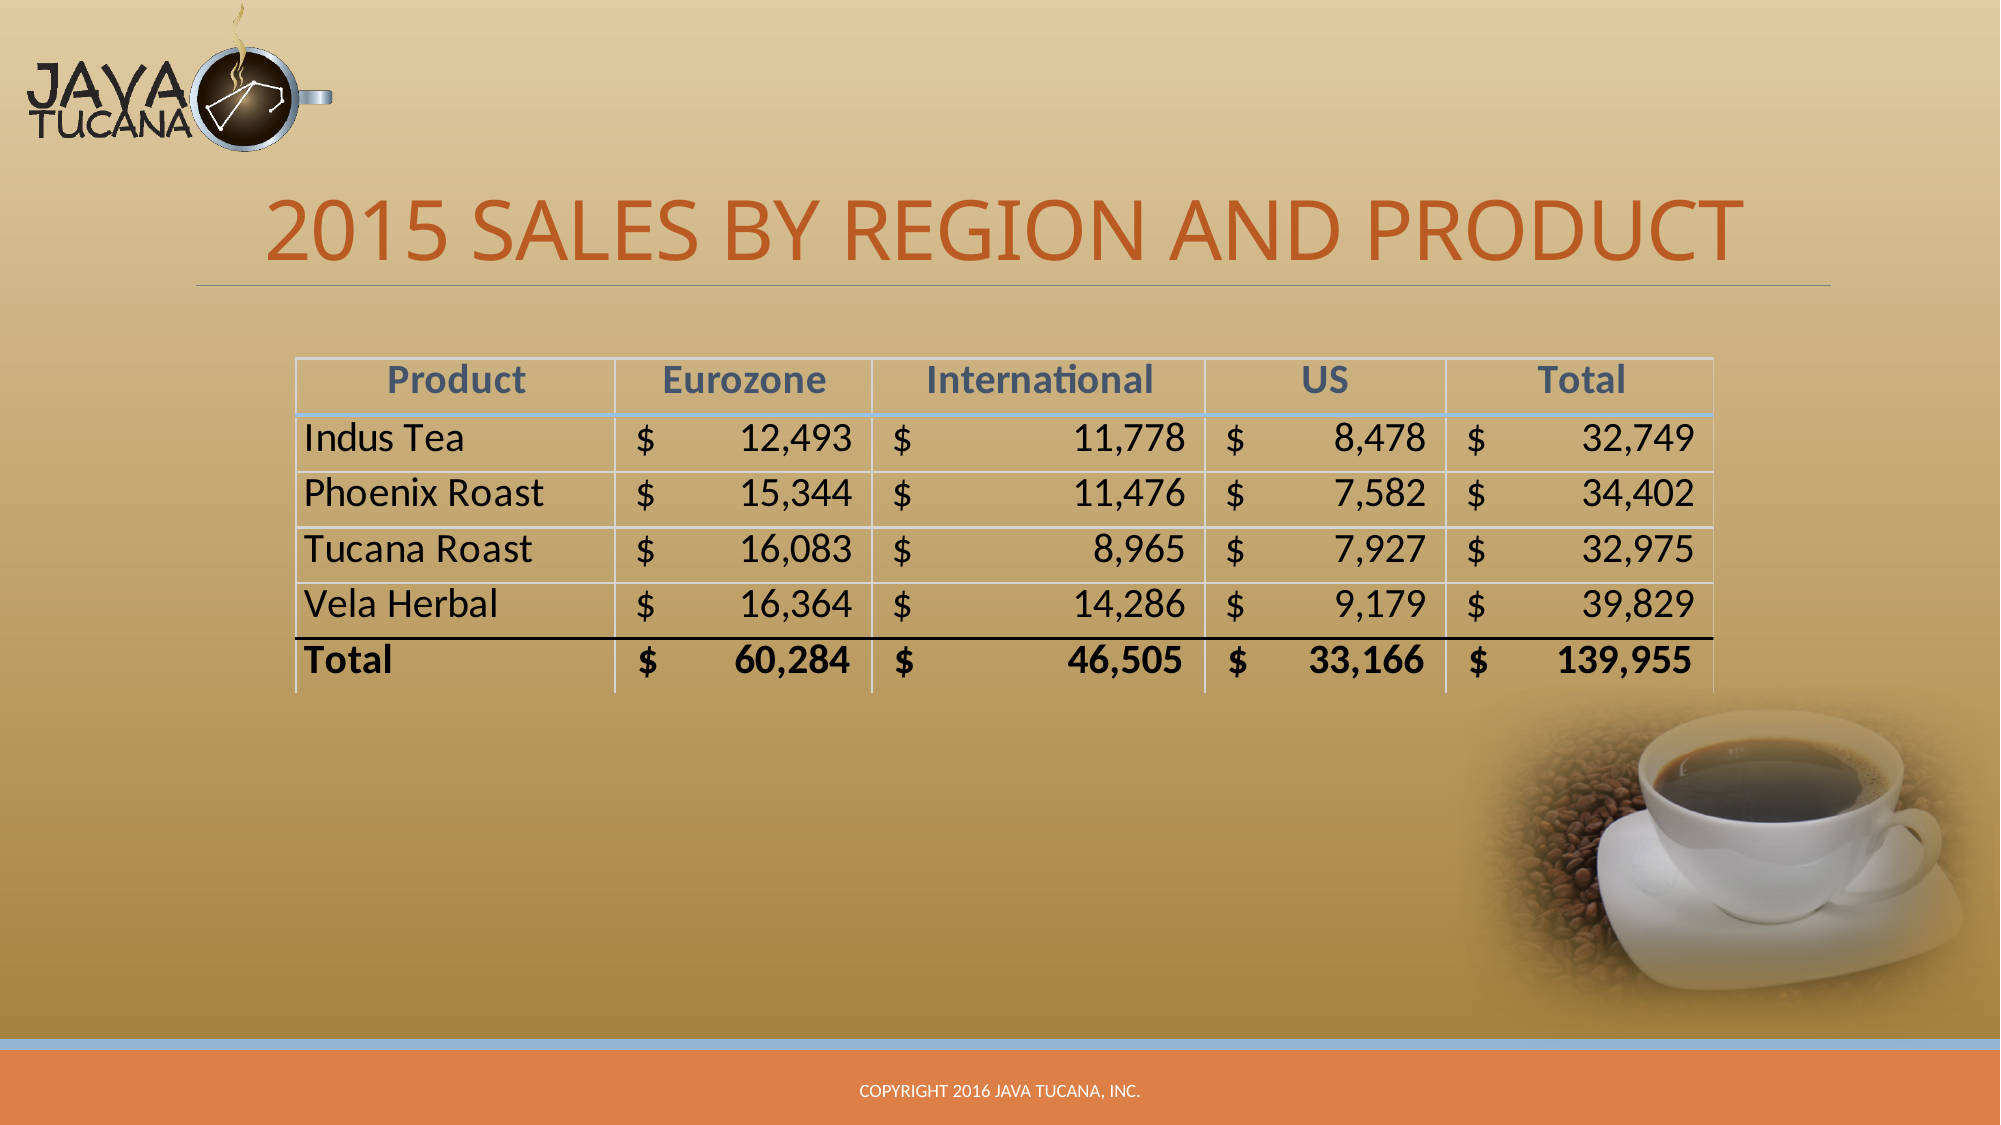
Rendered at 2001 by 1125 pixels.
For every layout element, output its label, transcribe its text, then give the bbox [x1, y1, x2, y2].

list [294, 356, 1717, 696]
picture [13, 0, 341, 159]
picture [1591, 806, 1863, 915]
footer Copyright 2016 Java Tucana, Inc. [604, 1059, 1396, 1120]
title 2015 SALES BY REGION AND PRODUCT [180, 47, 1830, 285]
